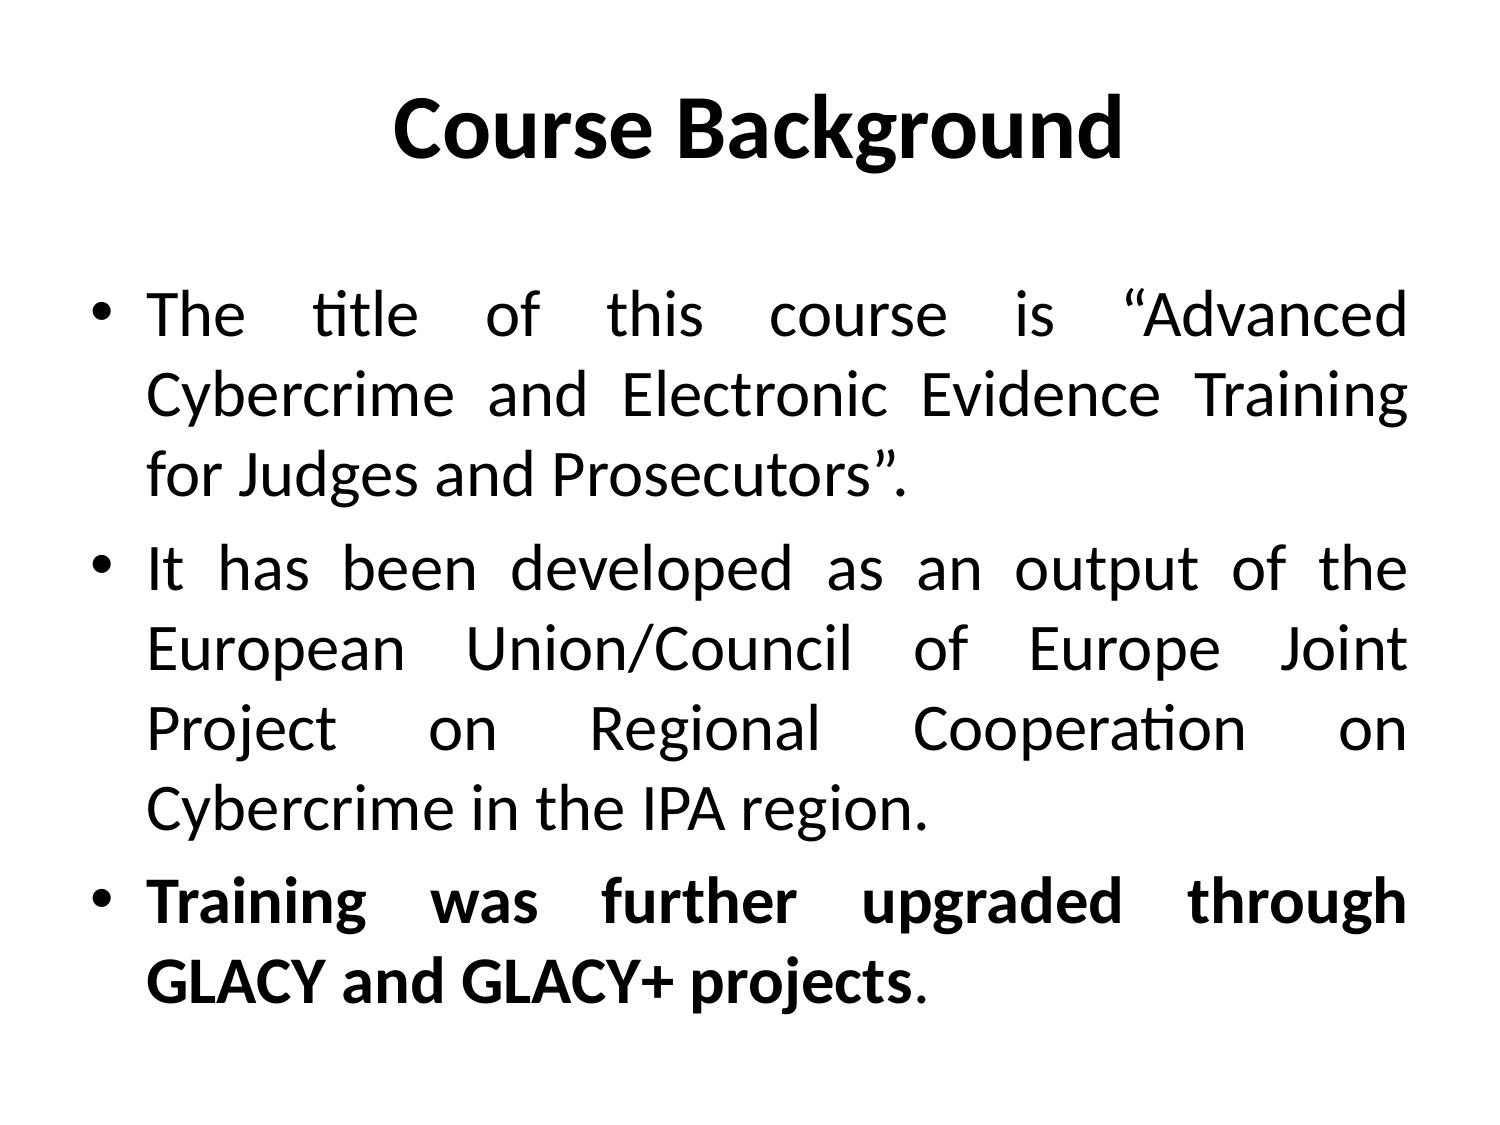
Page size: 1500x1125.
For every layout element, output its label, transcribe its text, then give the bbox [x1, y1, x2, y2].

list The title of this course is “Advanced Cybercrime and Electronic Evidence Training for Judges and Prosecutors”. It has been developed as an output of the European Union/Council of Europe Joint Project on Regional Cooperation on Cybercrime in the IPA region. Training was further upgraded through GLACY and GLACY+ projects. [75, 262, 1425, 1066]
title Course Background [75, 45, 1425, 199]
